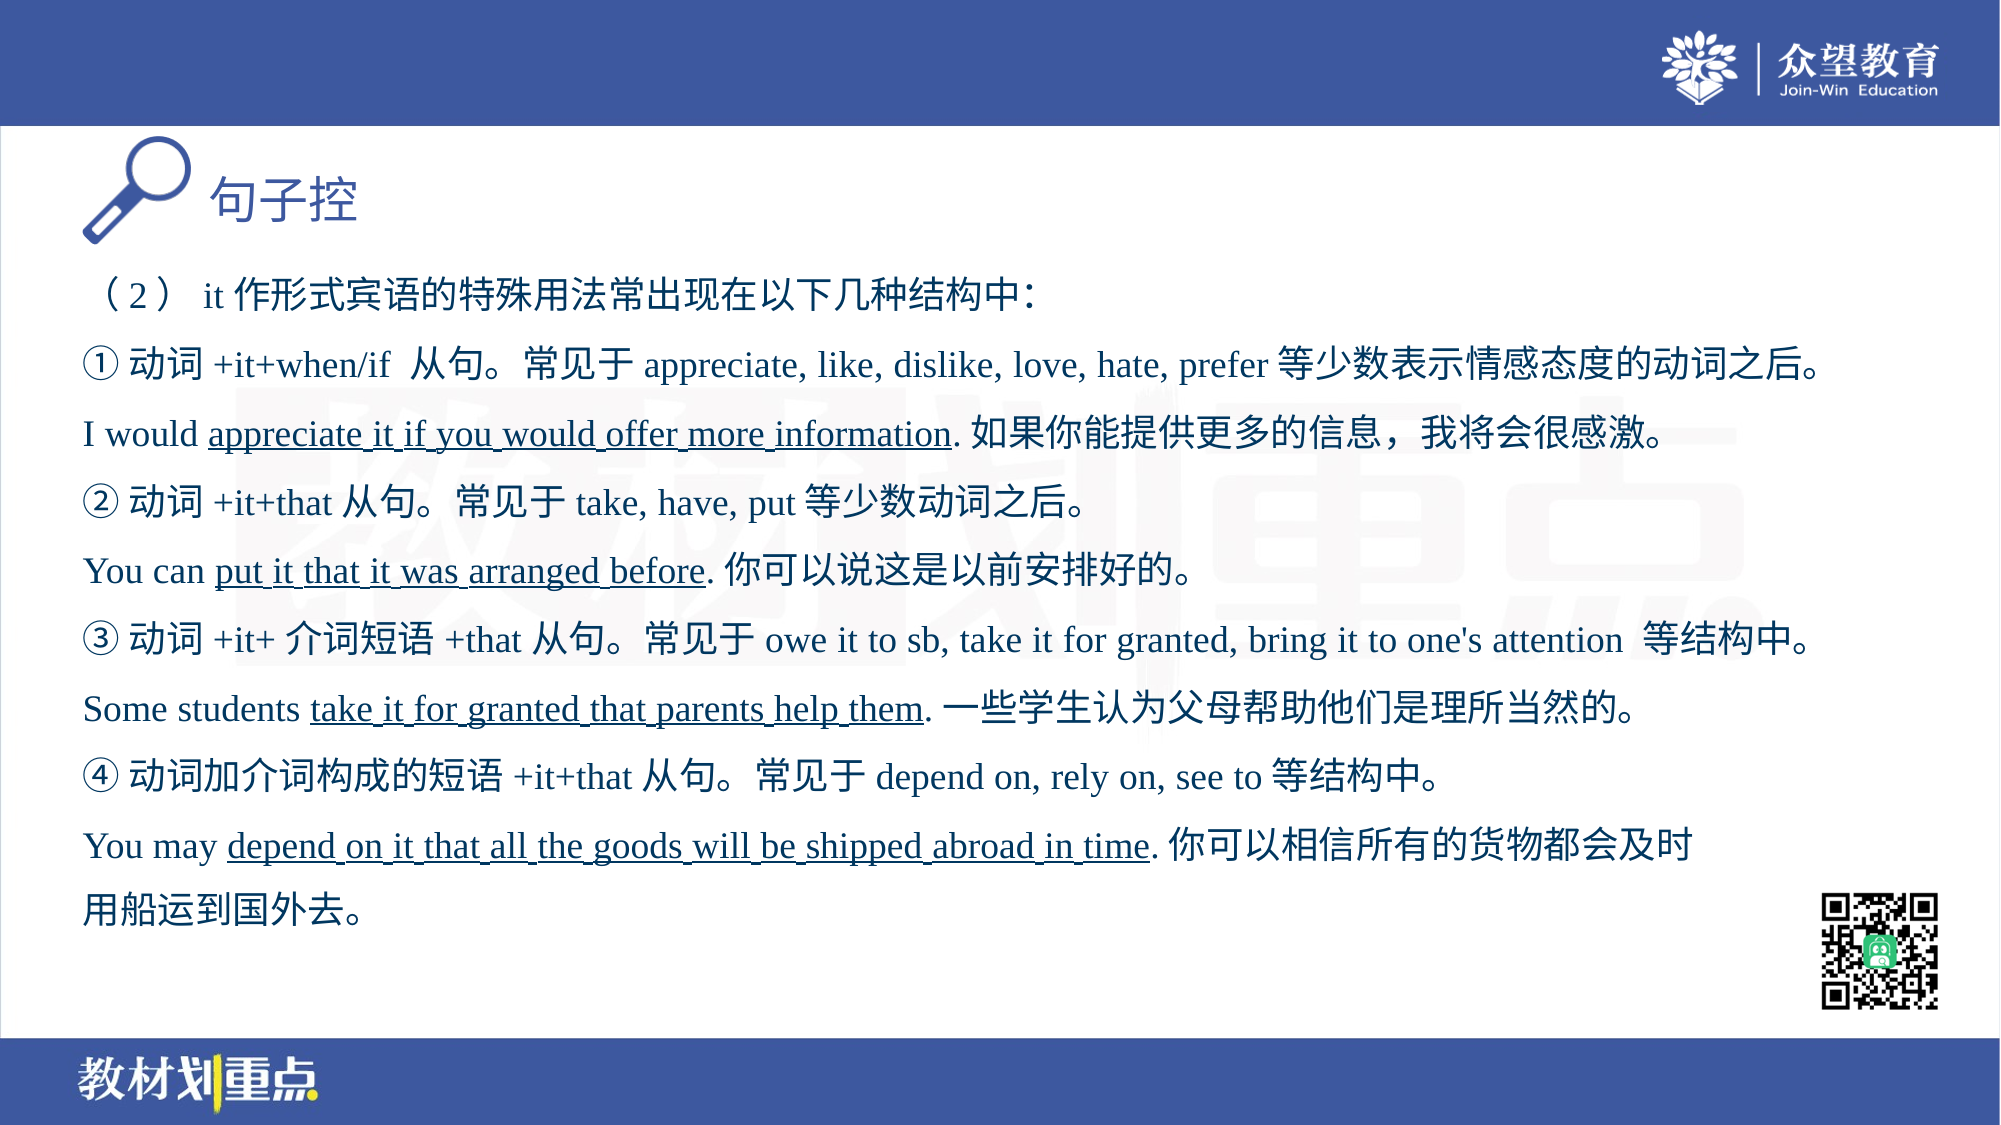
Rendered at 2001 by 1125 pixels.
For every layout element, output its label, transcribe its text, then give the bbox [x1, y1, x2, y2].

picture [0, 0, 2000, 1125]
text_box （2）it作形式宾语的特殊用法常出现在以下几种结构中： ①动词+it+when/if 从句。常见于appreciate, like, dislike, love, hate, prefer等少数表示情感态度的动词之后。 I would appreciate it if you would offer more information.如果你能提供更多的信息，我将会很感激。 ②动词+it+that从句。常见于take, have, put等少数动词之后。 You can put it that it was arranged before.你可以说这是以前安排好的。 ③动词+it+介词短语+that从句。常见于owe it to sb, take it for granted, bring it to one's attention 等结构中。 Some students take it for granted that parents help them.一些学生认为父母帮助他们是理所当然的。 ④动词加介词构成的短语+it+that从句。常见于depend on, rely on, see to等结构中。 You may depend on it that all the goods will be shipped abroad in time.你可以相信所有的货物都会及时 用船运到国外去。 [82, 247, 1817, 924]
